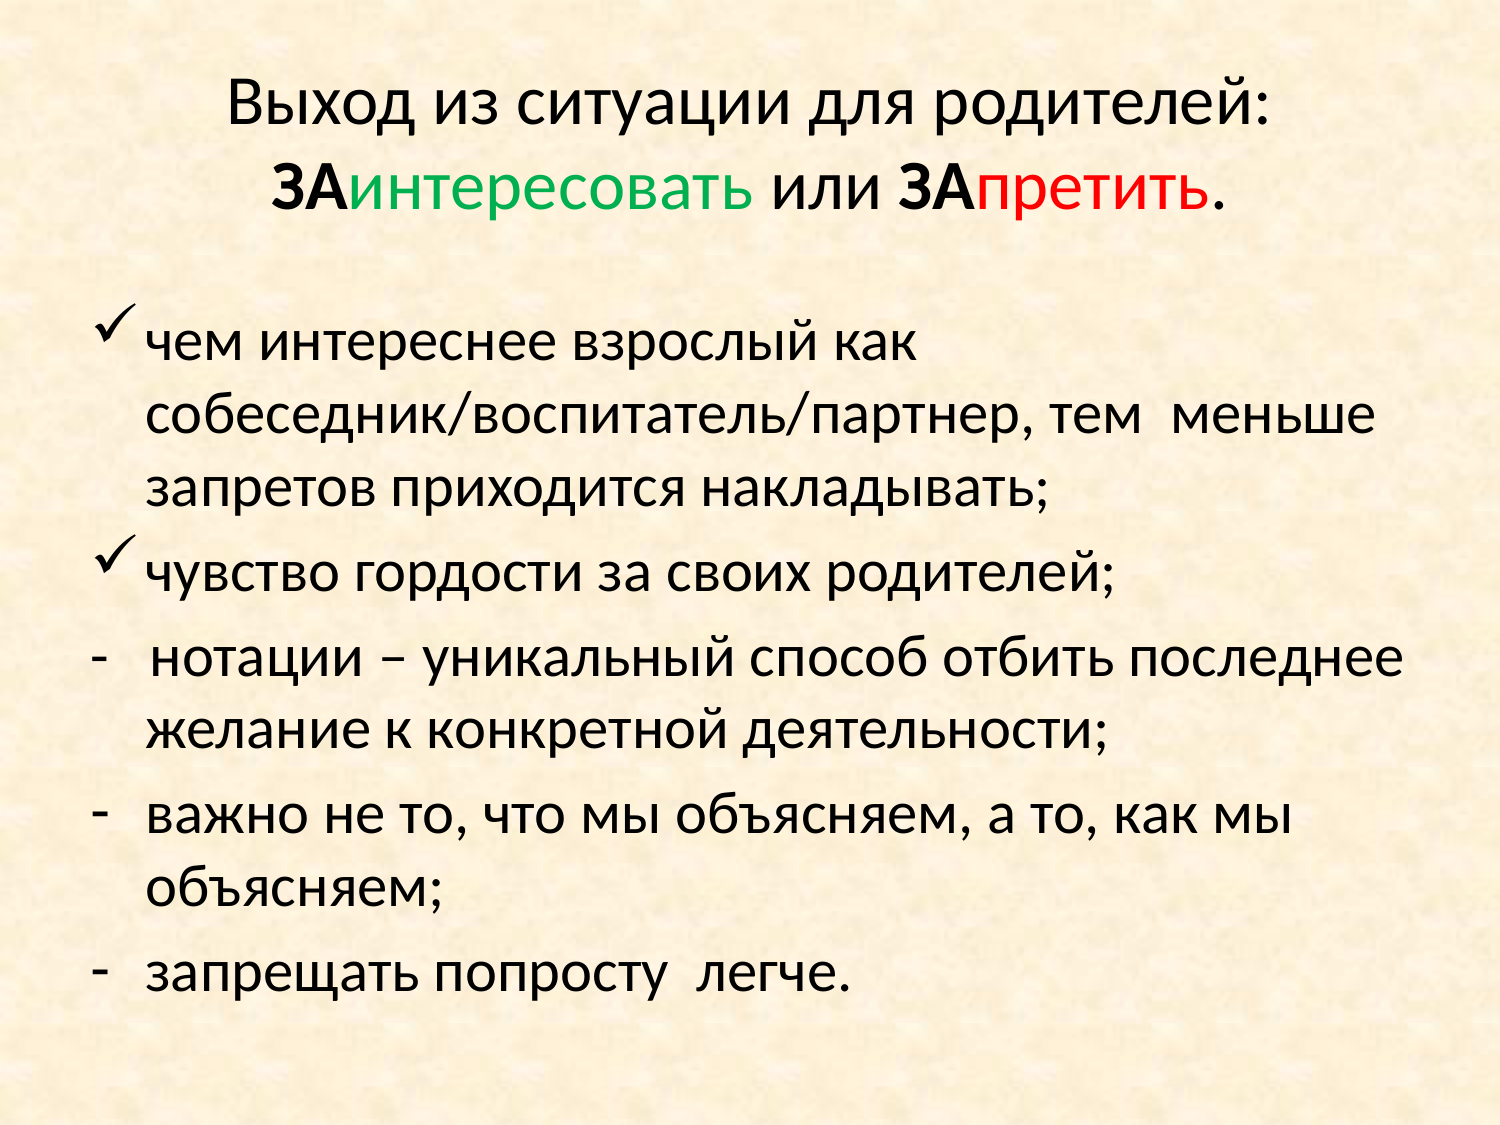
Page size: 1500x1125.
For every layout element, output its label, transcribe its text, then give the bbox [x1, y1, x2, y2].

picture [0, 0, 1500, 1125]
title Выход из ситуации для родителей: ЗАинтересовать или ЗАпретить. [75, 45, 1425, 233]
list чем интереснее взрослый как собеседник/воспитатель/партнер, тем меньше запретов приходится накладывать; чувство гордости за своих родителей; - нотации – уникальный способ отбить последнее желание к конкретной деятельности; важно не то, что мы объясняем, а то, как мы объясняем; запрещать попросту легче. [75, 292, 1425, 1035]
